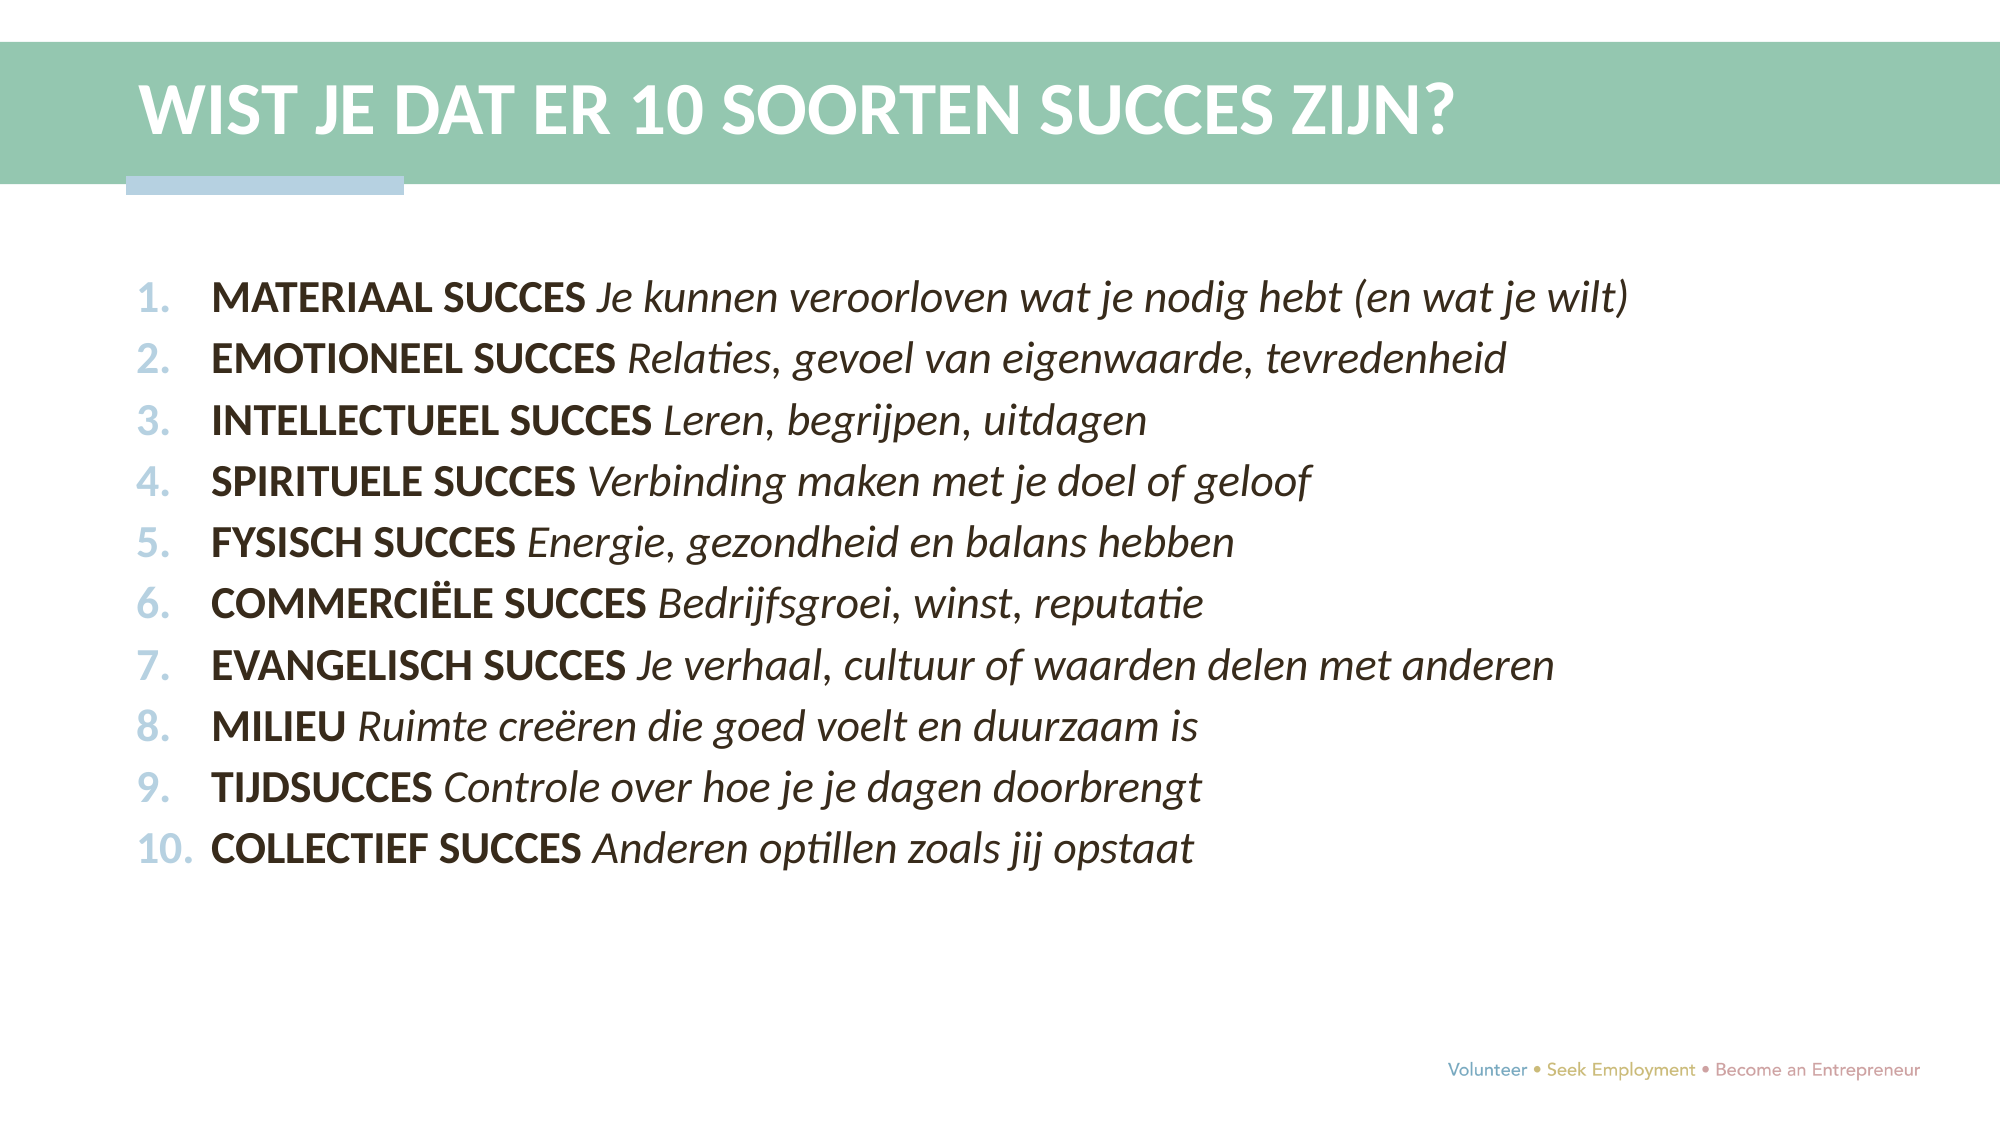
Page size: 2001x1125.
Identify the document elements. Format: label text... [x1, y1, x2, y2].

list MATERIAAL SUCCES Je kunnen veroorloven wat je nodig hebt (en wat je wilt) EMOTIONEEL SUCCES Relaties, gevoel van eigenwaarde, tevredenheid INTELLECTUEEL SUCCES Leren, begrijpen, uitdagen SPIRITUELE SUCCES Verbinding maken met je doel of geloof FYSISCH SUCCES Energie, gezondheid en balans hebben COMMERCIËLE SUCCES Bedrijfsgroei, winst, reputatie EVANGELISCH SUCCES Je verhaal, cultuur of waarden delen met anderen MILIEU Ruimte creëren die goed voelt en duurzaam is TIJDSUCCES Controle over hoe je je dagen doorbrengt COLLECTIEF SUCCES Anderen optillen zoals jij opstaat [121, 253, 1920, 1020]
picture [1418, 1046, 1971, 1103]
list WIST JE DAT ER 10 SOORTEN SUCCES ZIJN? [123, 51, 1913, 170]
